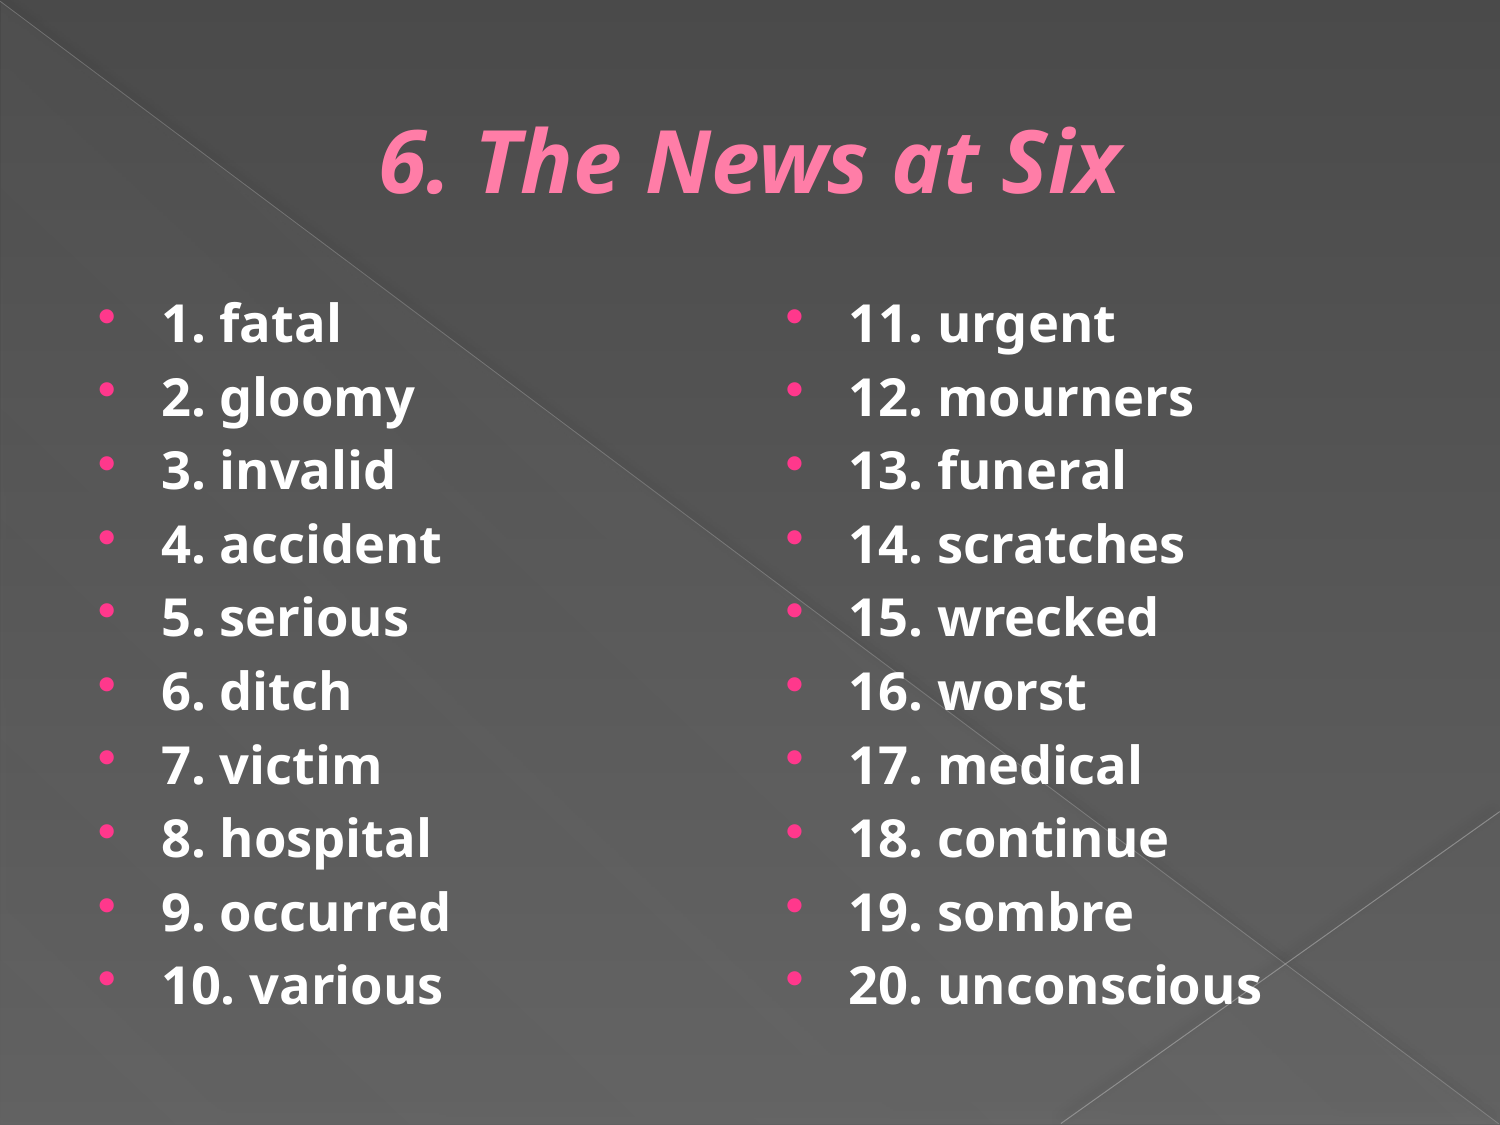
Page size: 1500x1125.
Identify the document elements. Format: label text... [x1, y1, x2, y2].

title 6. The News at Six [75, 43, 1425, 274]
list 11. urgent 12. mourners 13. funeral 14. scratches 15. wrecked 16. worst 17. medical 18. continue 19. sombre 20. unconscious [762, 282, 1425, 1025]
list 1. fatal 2. gloomy 3. invalid 4. accident 5. serious 6. ditch 7. victim 8. hospital 9. occurred 10. various [75, 282, 738, 1025]
